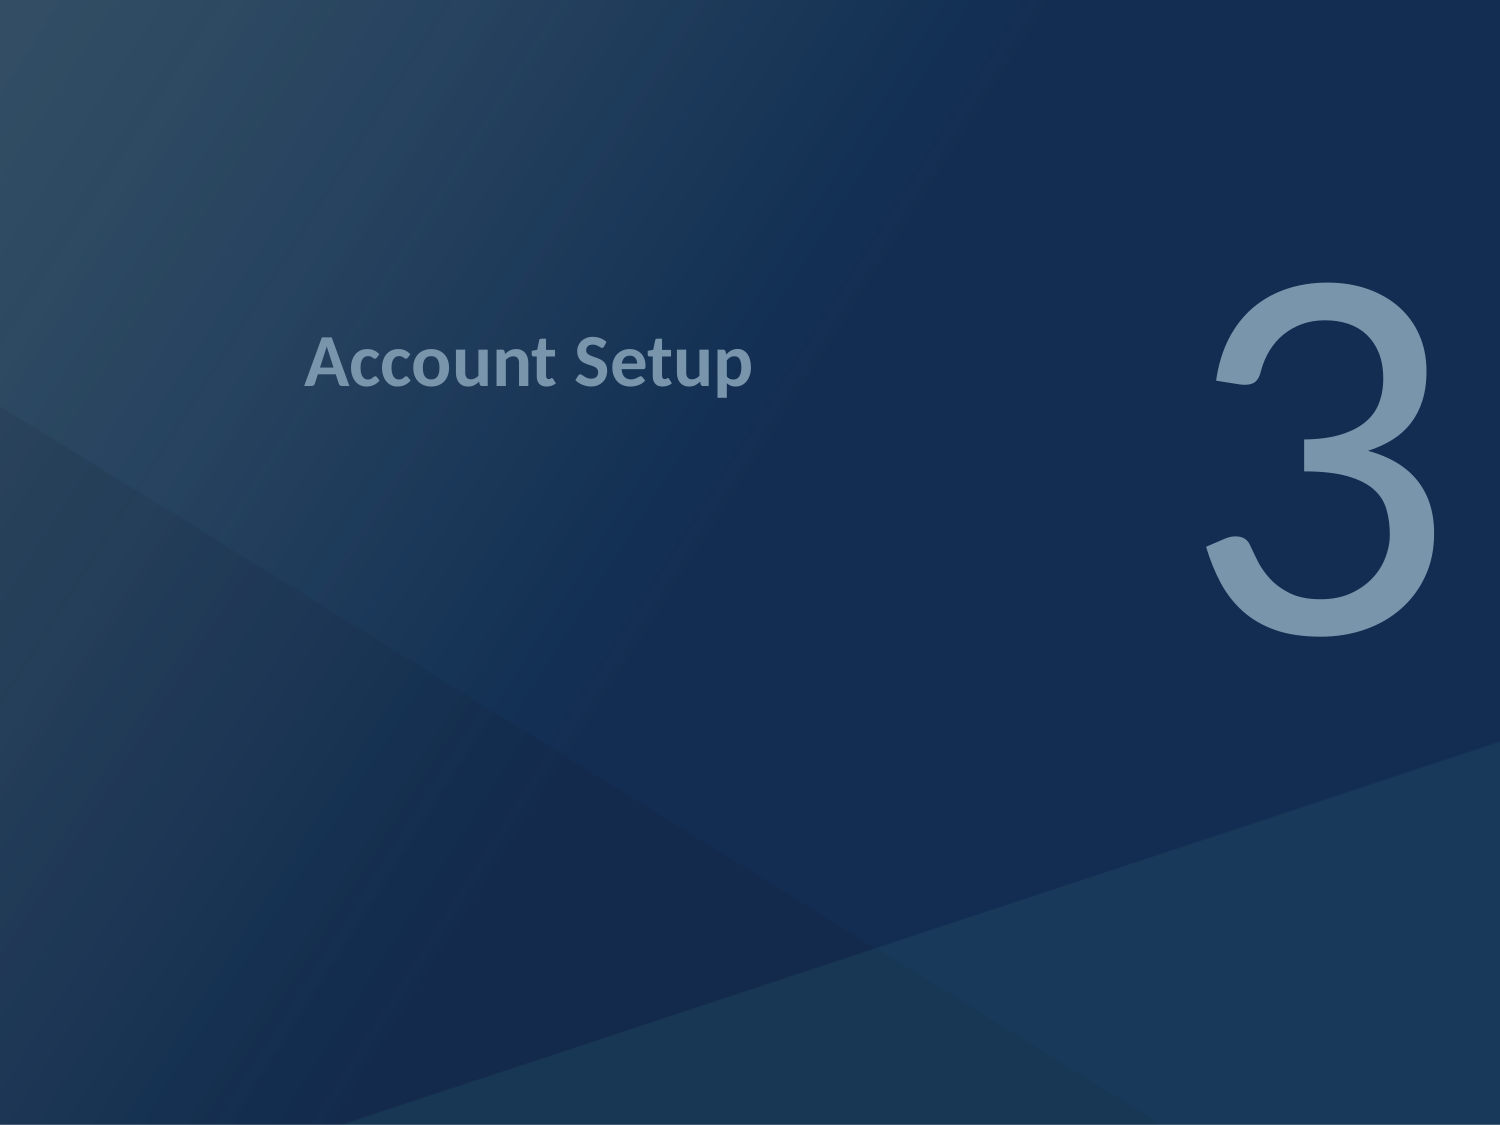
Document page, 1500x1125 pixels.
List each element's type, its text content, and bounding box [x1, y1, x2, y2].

picture [0, 0, 1500, 1125]
list 3 [883, 159, 1471, 750]
title Account Setup [289, 304, 883, 709]
